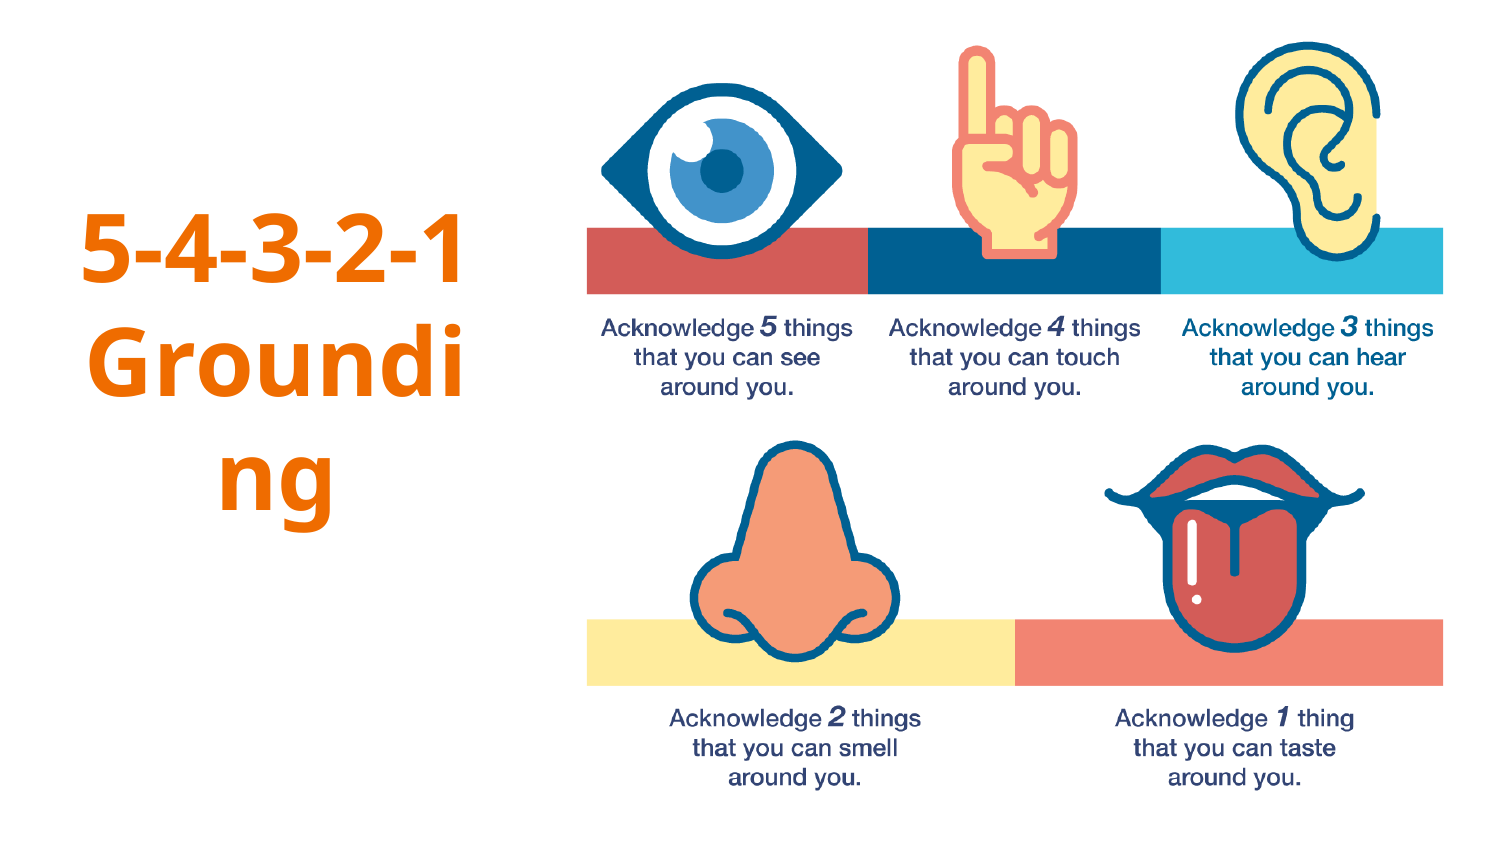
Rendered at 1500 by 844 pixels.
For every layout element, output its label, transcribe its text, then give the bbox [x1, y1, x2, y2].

picture [586, 27, 1444, 809]
title 5-4-3-2-1 Grounding [46, 292, 507, 545]
